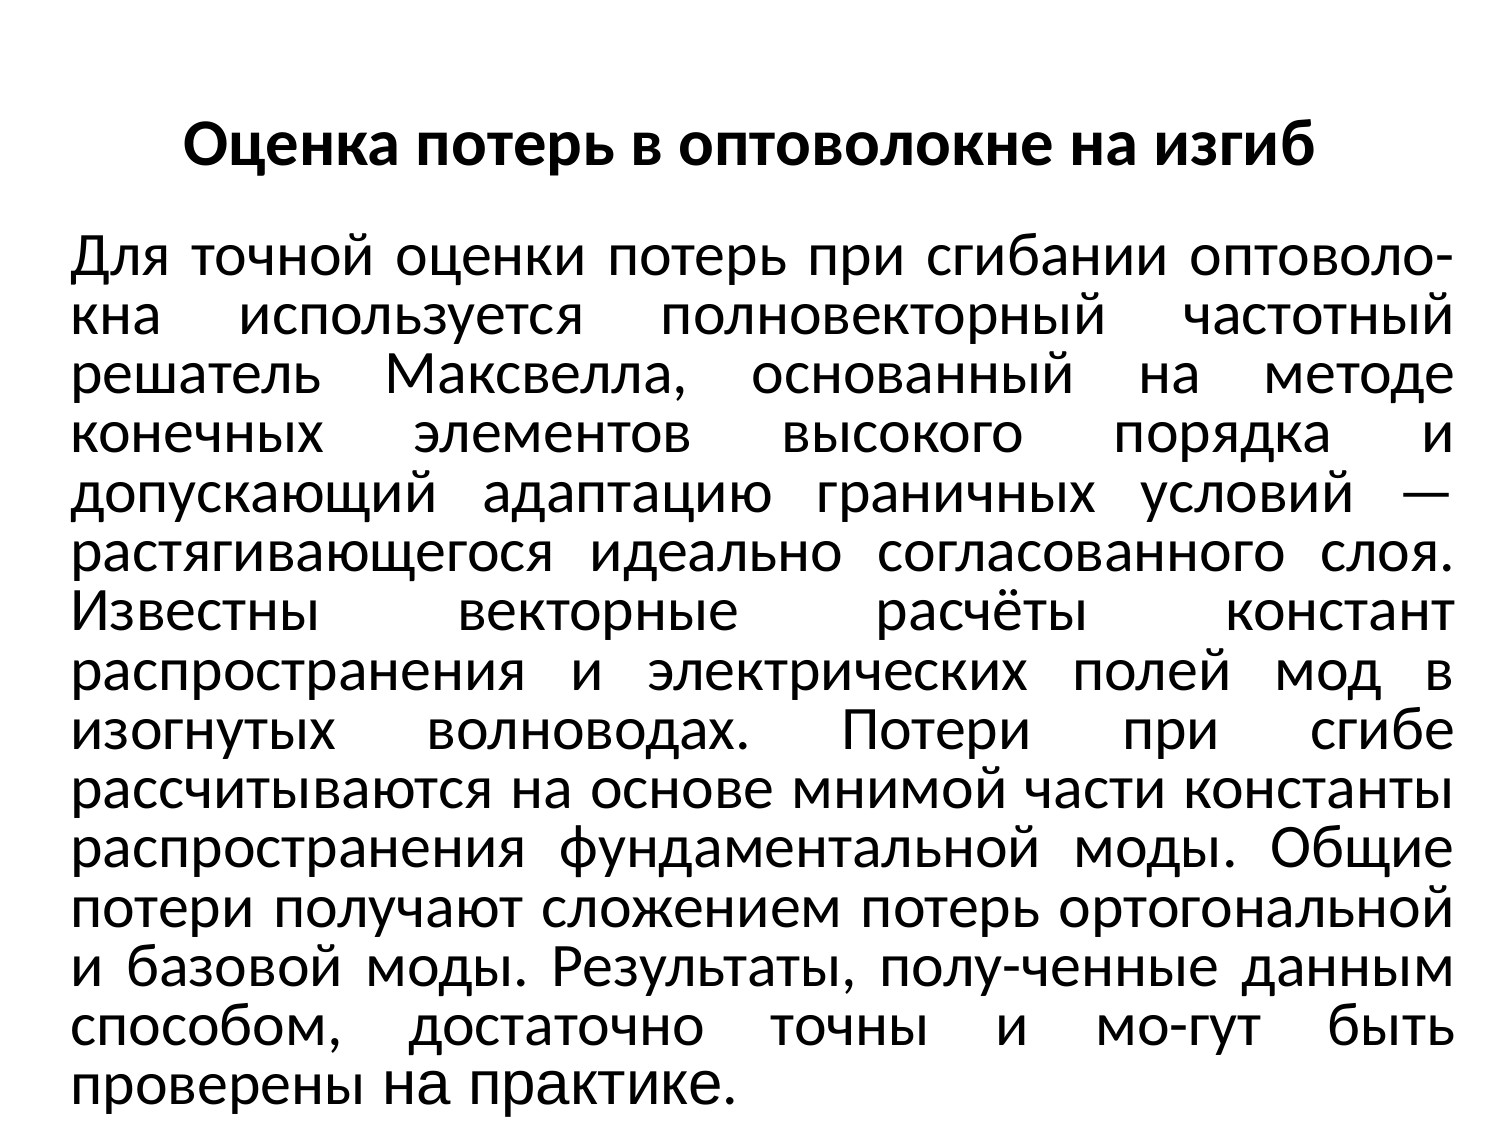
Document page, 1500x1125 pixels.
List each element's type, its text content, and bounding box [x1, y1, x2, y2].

list Для точной оценки потерь при сгибании оптоволо- кна используется полновекторный частотный решатель Максвелла, основанный на методе конечных элементов высокого порядка и допускающий адаптацию граничных условий — растягивающегося идеально согласованного слоя. Известны векторные расчёты констант распространения и электрических полей мод в изогнутых волноводах. Потери при сгибе рассчитываются на основе мнимой части константы распространения фундаментальной моды. Общие потери получают сложением потерь ортогональной и базовой моды. Результаты, полу-ченные данным способом, достаточно точны и мо-гут быть проверены на практике. [0, 219, 1471, 1125]
title Оценка потерь в оптоволокне на изгиб [74, 44, 1426, 219]
